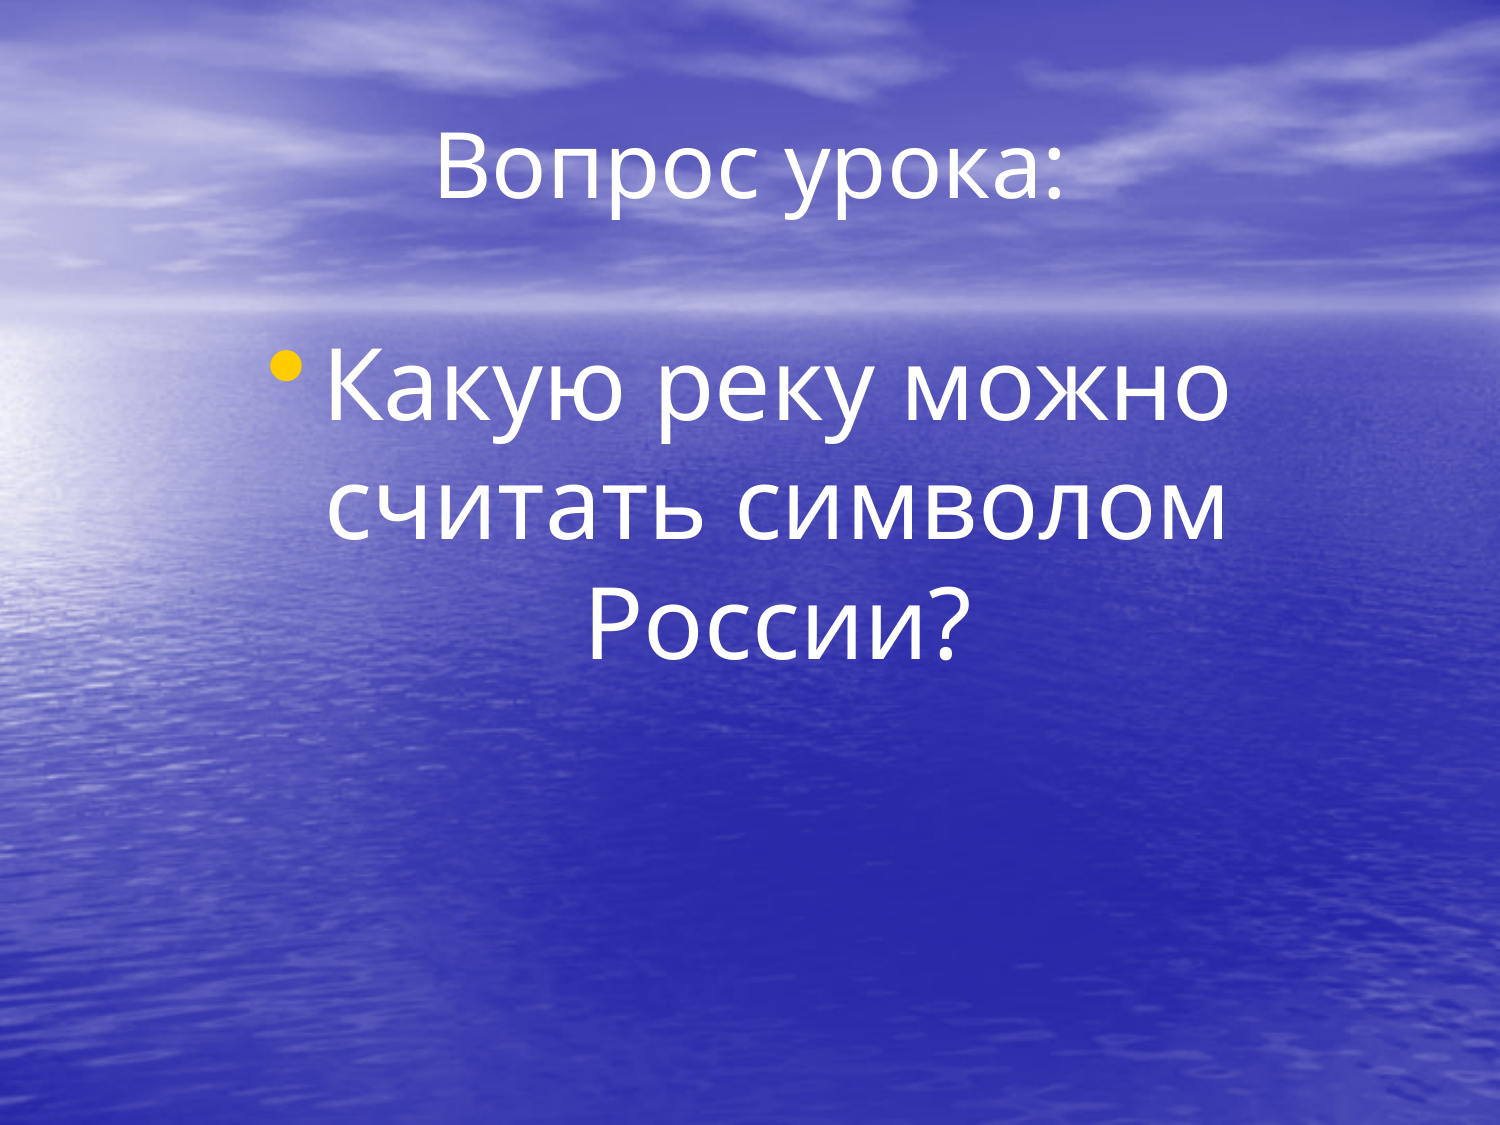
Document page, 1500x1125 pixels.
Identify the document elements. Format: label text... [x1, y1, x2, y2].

list Какую реку можно считать символом России? [74, 312, 1426, 988]
title Вопрос урока: [74, 47, 1426, 276]
